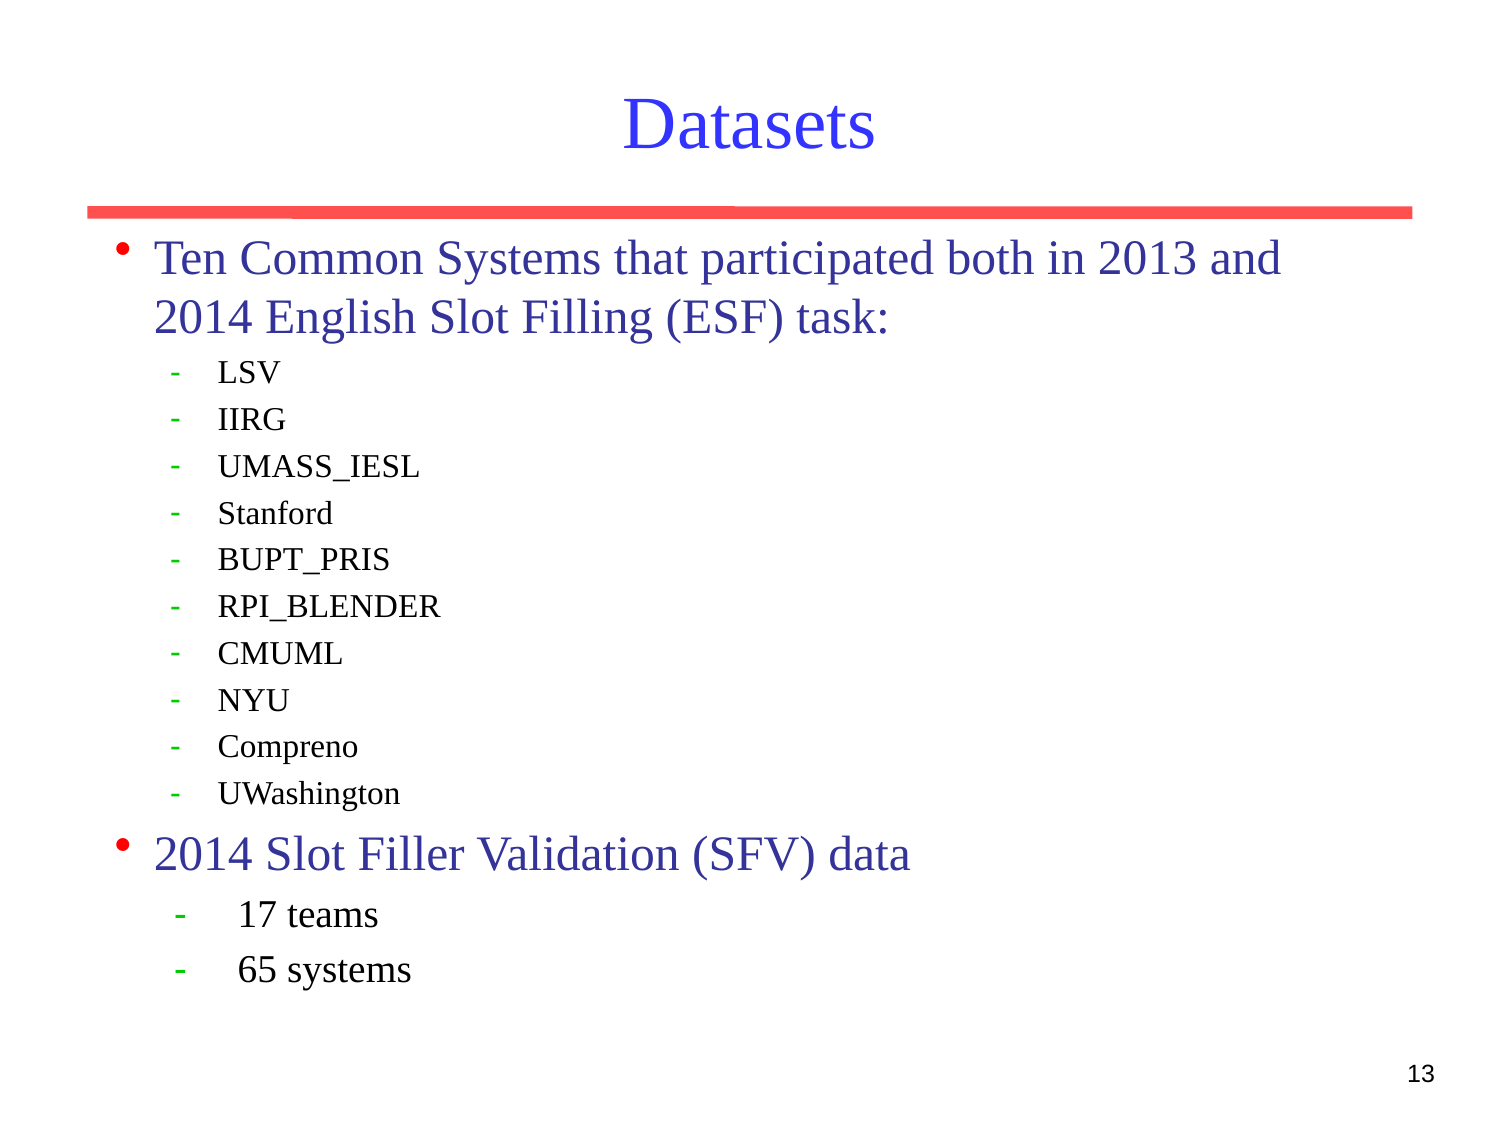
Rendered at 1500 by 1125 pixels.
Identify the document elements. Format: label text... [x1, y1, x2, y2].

slide_number 13 [1137, 1049, 1451, 1125]
list Ten Common Systems that participated both in 2013 and 2014 English Slot Filling (ESF) task: LSV IIRG UMASS_IESL Stanford BUPT_PRIS RPI_BLENDER CMUML NYU Compreno UWashington 2014 Slot Filler Validation (SFV) data 17 teams 65 systems [114, 224, 1390, 995]
title Datasets [112, 37, 1388, 201]
